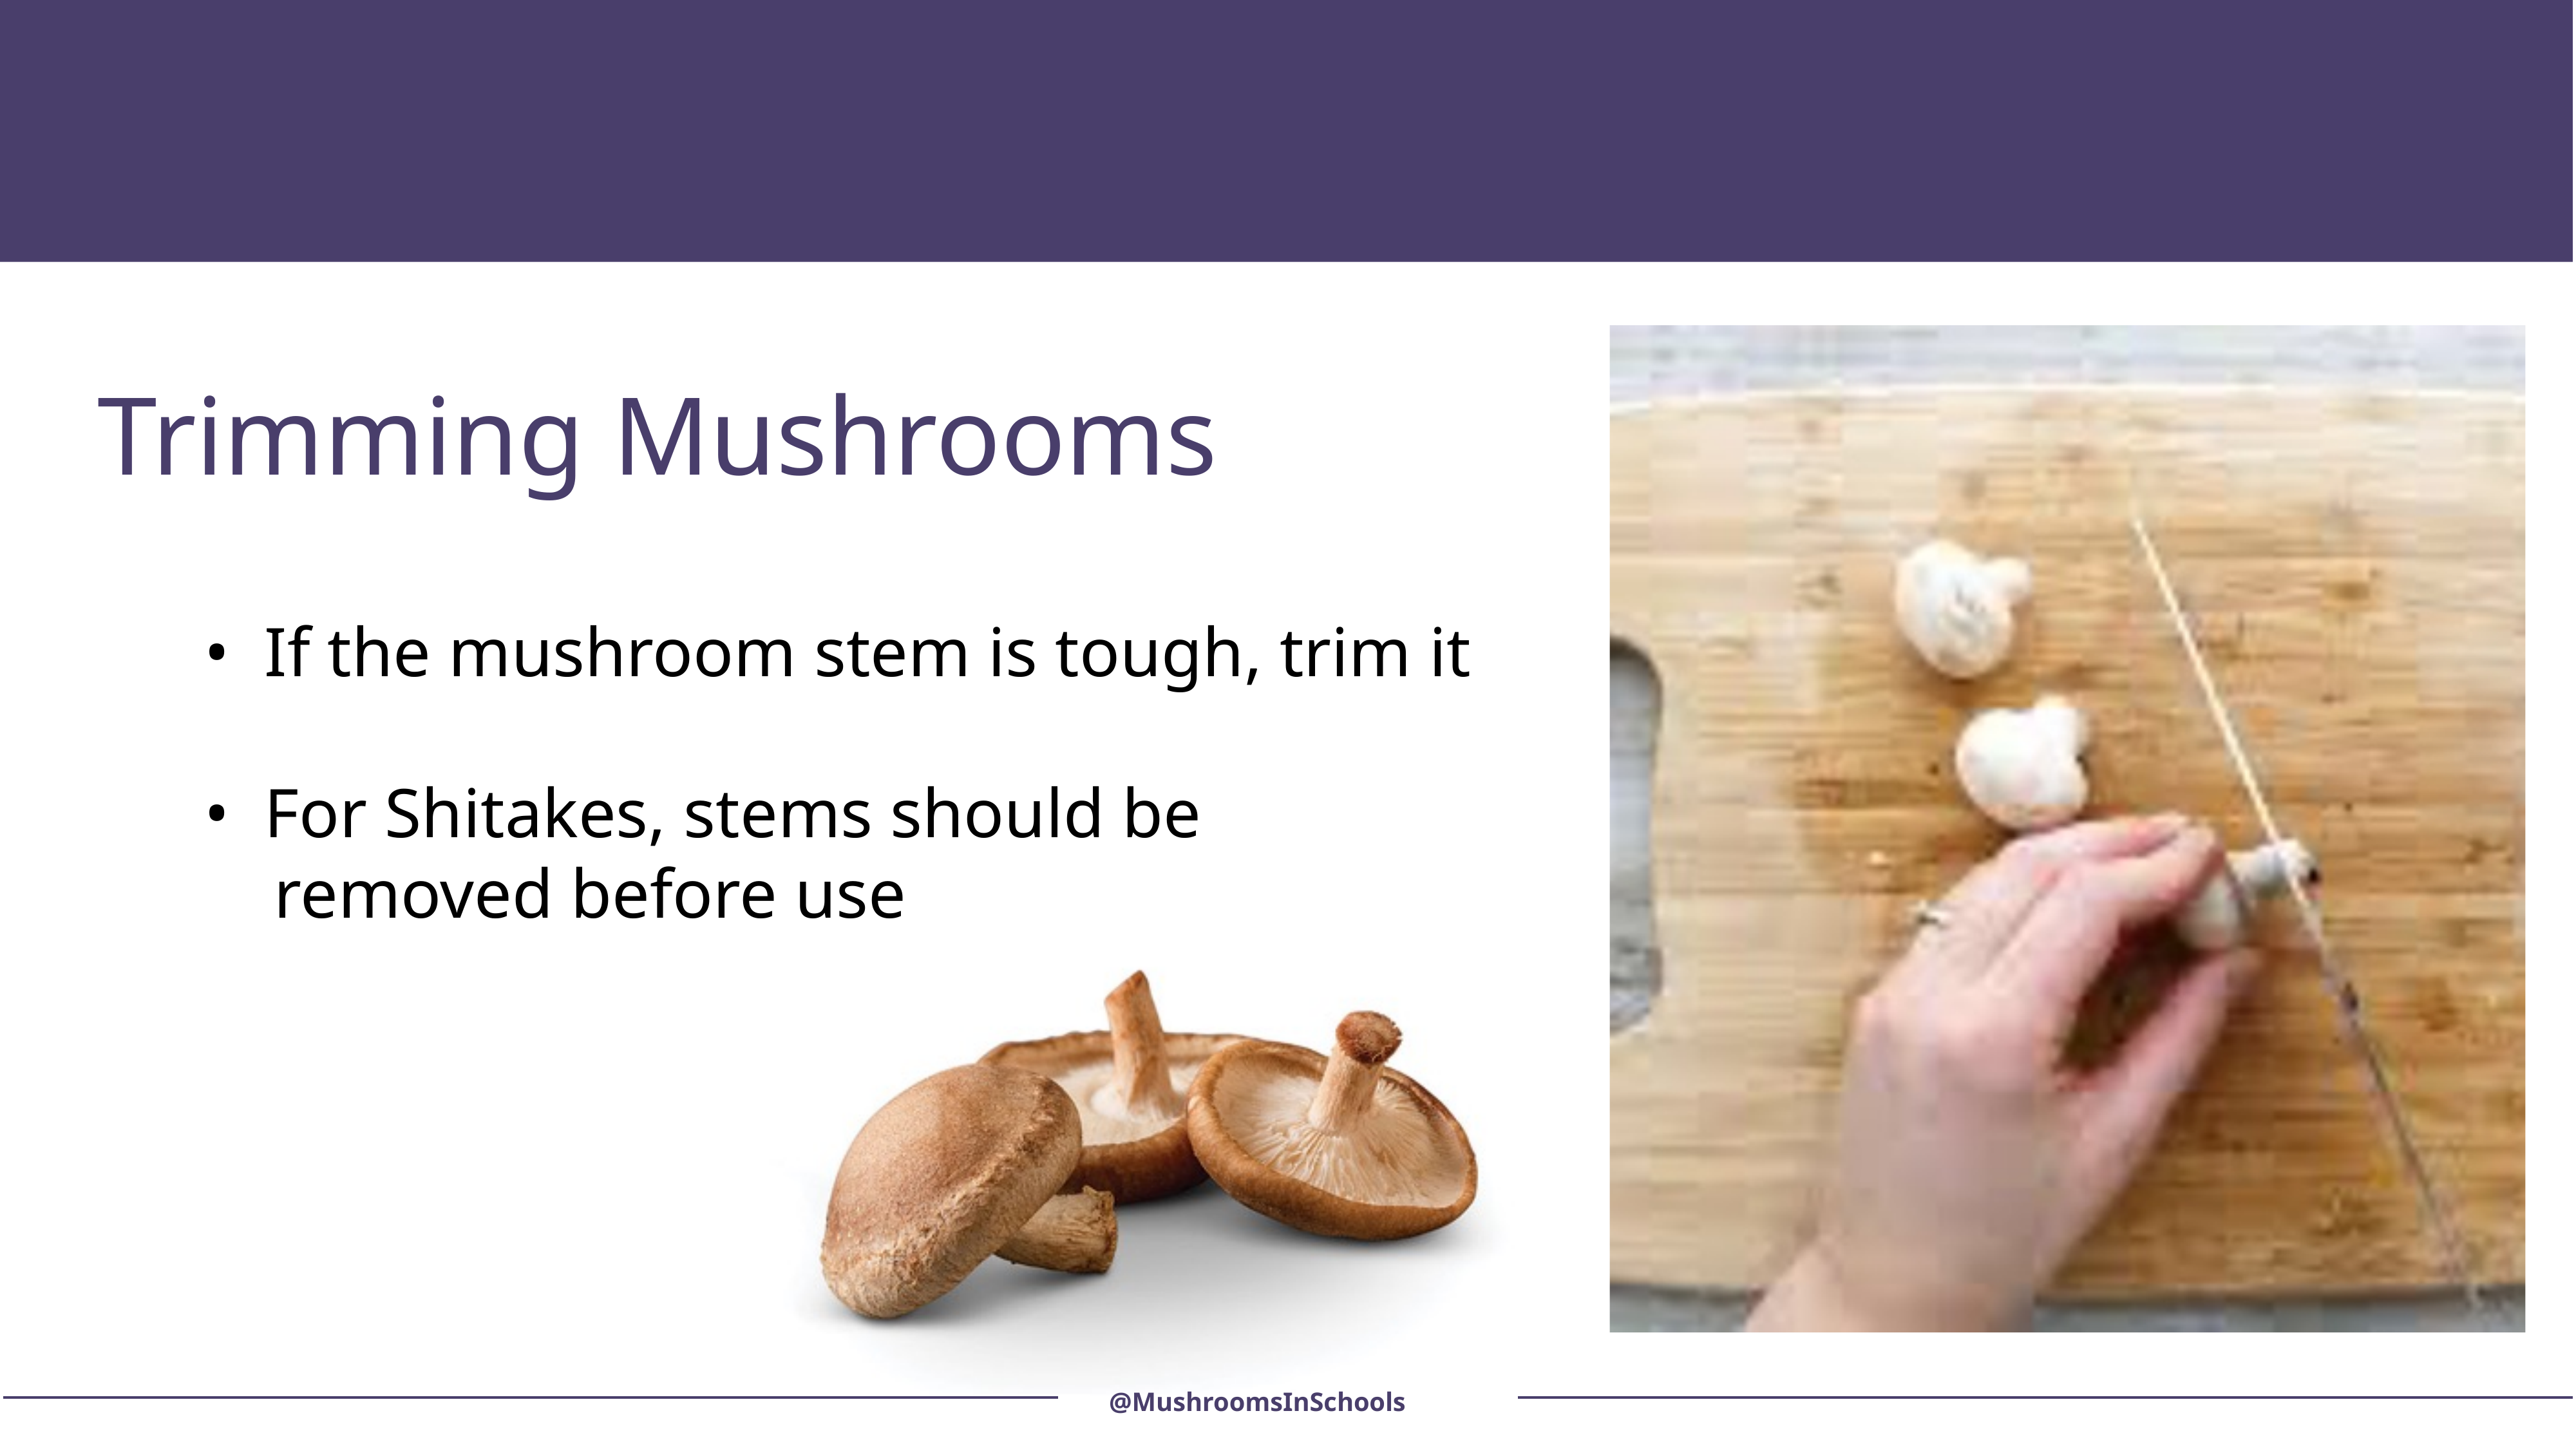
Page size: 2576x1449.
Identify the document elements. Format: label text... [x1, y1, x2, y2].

text_box [0, 0, 2573, 262]
text_box Trimming Mushrooms [92, 363, 1531, 502]
picture [1609, 325, 2526, 1332]
picture [726, 911, 1545, 1397]
text_box • If the mushroom stem is tough, trim it • For Shitakes, stems should be removed before use [199, 603, 1480, 937]
text_box @MushroomsInSchools [1103, 1397, 1473, 1423]
